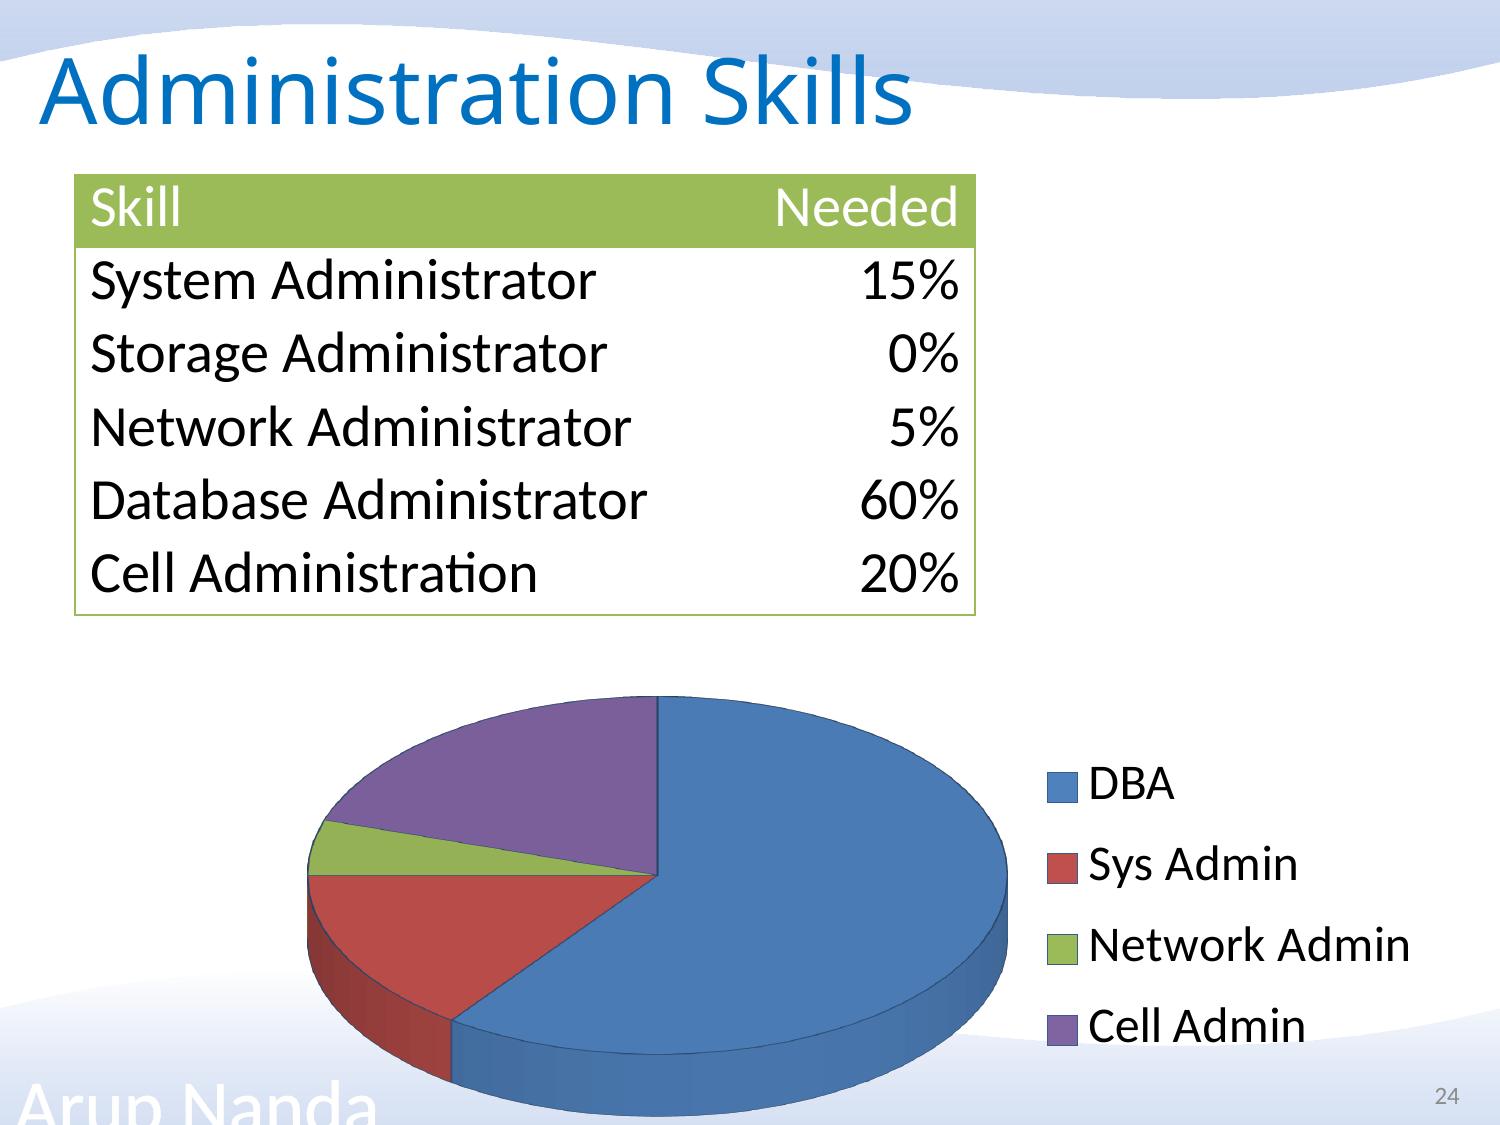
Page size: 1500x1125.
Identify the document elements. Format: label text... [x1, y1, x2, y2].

table_cell 20% [675, 542, 974, 614]
table_cell 15% [675, 248, 974, 322]
chart [262, 687, 1463, 1125]
table_cell 0% [675, 322, 974, 395]
table_cell Database Administrator [76, 468, 675, 542]
table_cell Network Administrator [76, 395, 675, 468]
slide_number 24 [1466, 1065, 1475, 1125]
table_cell Cell Administration [76, 542, 675, 614]
table_cell Storage Administrator [76, 322, 675, 395]
title Administration Skills [24, 24, 1475, 150]
table_cell 5% [675, 395, 974, 468]
table_cell System Administrator [76, 248, 675, 322]
table_header Needed [675, 176, 974, 248]
table_cell 60% [675, 468, 974, 542]
table_header Skill [76, 176, 675, 248]
